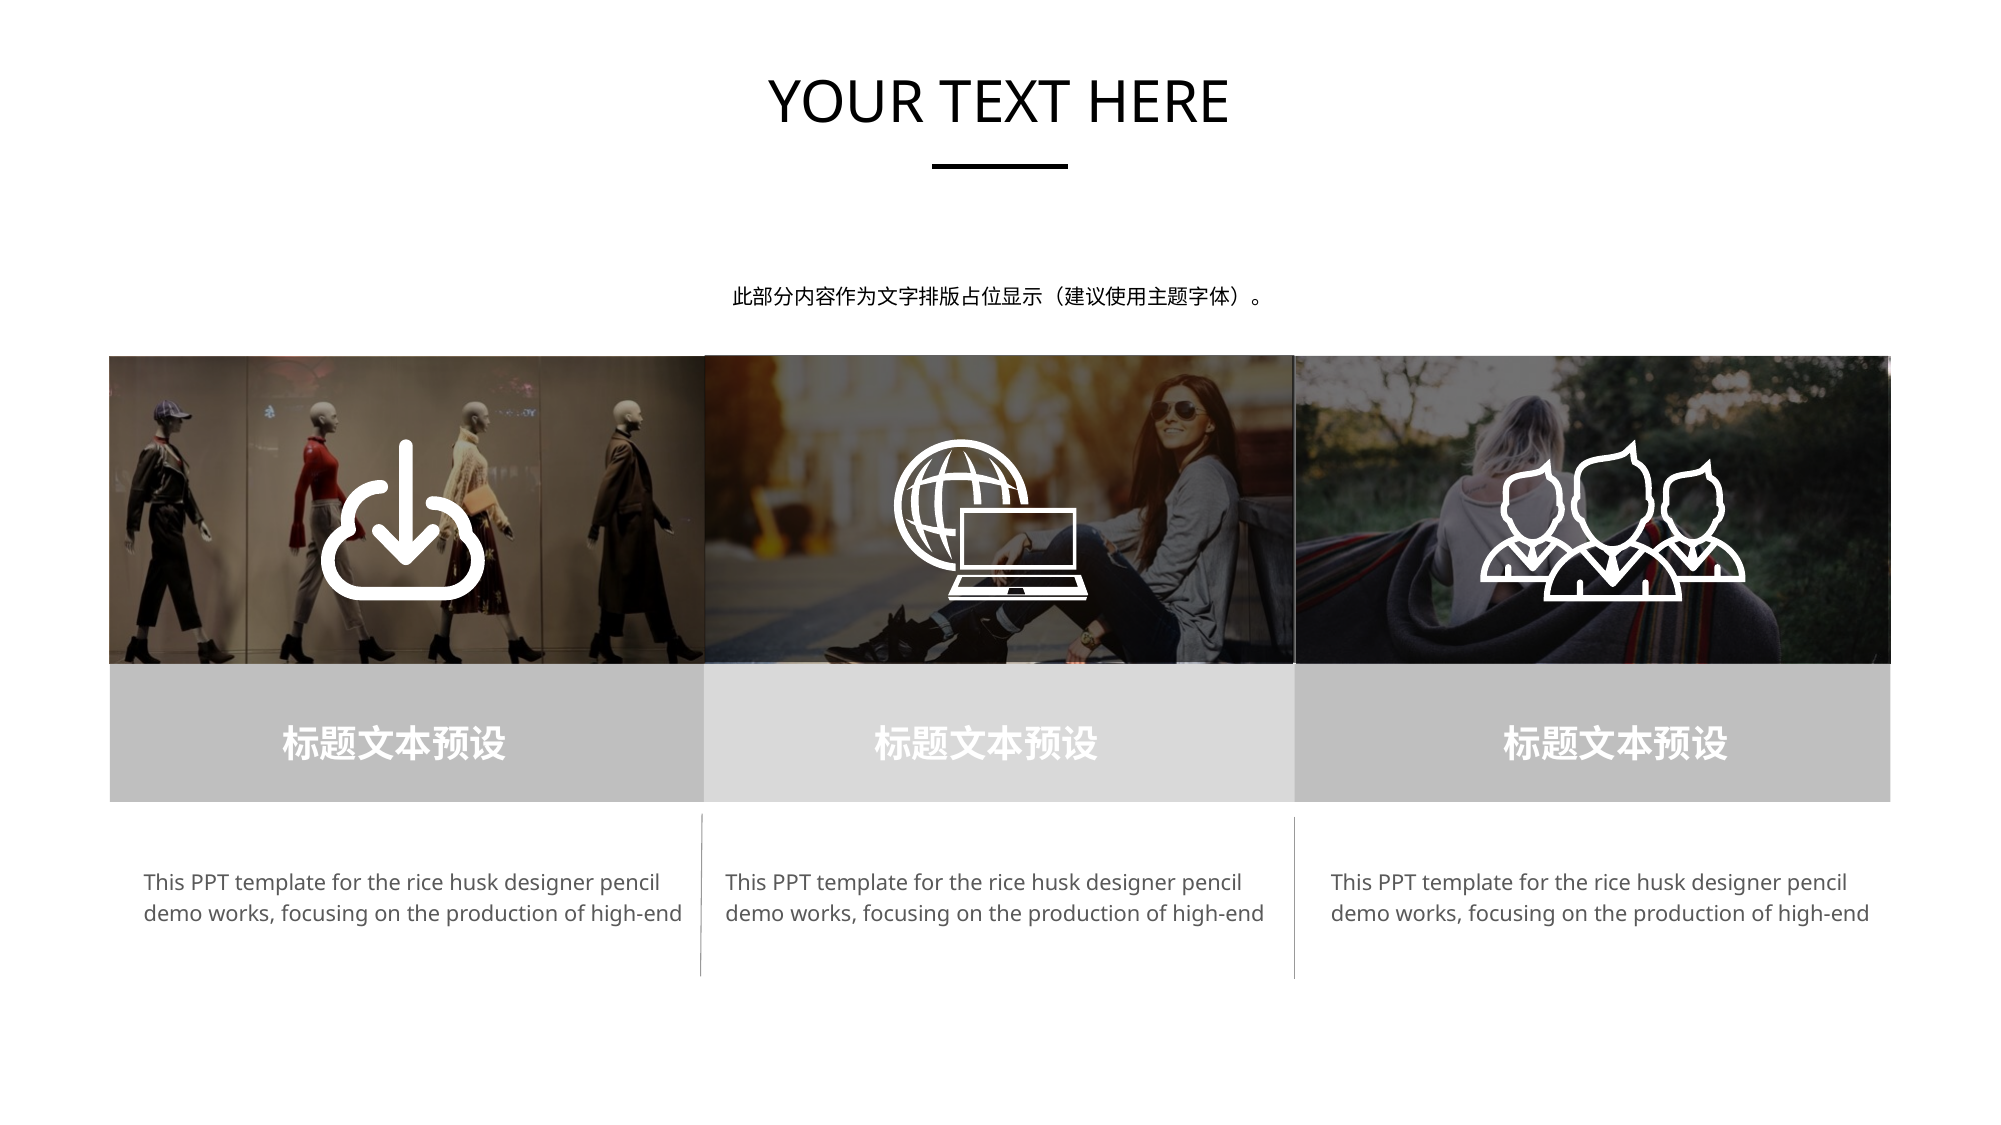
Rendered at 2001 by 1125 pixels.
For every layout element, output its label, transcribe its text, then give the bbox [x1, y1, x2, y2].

text_box [109, 664, 703, 803]
picture [109, 356, 1293, 664]
text_box 此部分内容作为文字排版占位显示（建议使用主题字体）。 [473, 256, 1530, 332]
text_box This PPT template for the rice husk designer pencil demo works, focusing on the production of high-end [1304, 855, 1898, 935]
text_box YOUR TEXT HERE [753, 57, 1247, 142]
text_box 标题文本预设 [850, 720, 1146, 766]
text_box 标题文本预设 [258, 720, 554, 766]
text_box [703, 664, 1294, 803]
text_box This PPT template for the rice husk designer pencil demo works, focusing on the production of high-end [117, 855, 698, 935]
text_box 标题文本预设 [1480, 720, 1776, 766]
text_box [1294, 663, 1891, 803]
text_box This PPT template for the rice husk designer pencil demo works, focusing on the production of high-end [703, 855, 1293, 935]
picture [1295, 356, 1891, 664]
